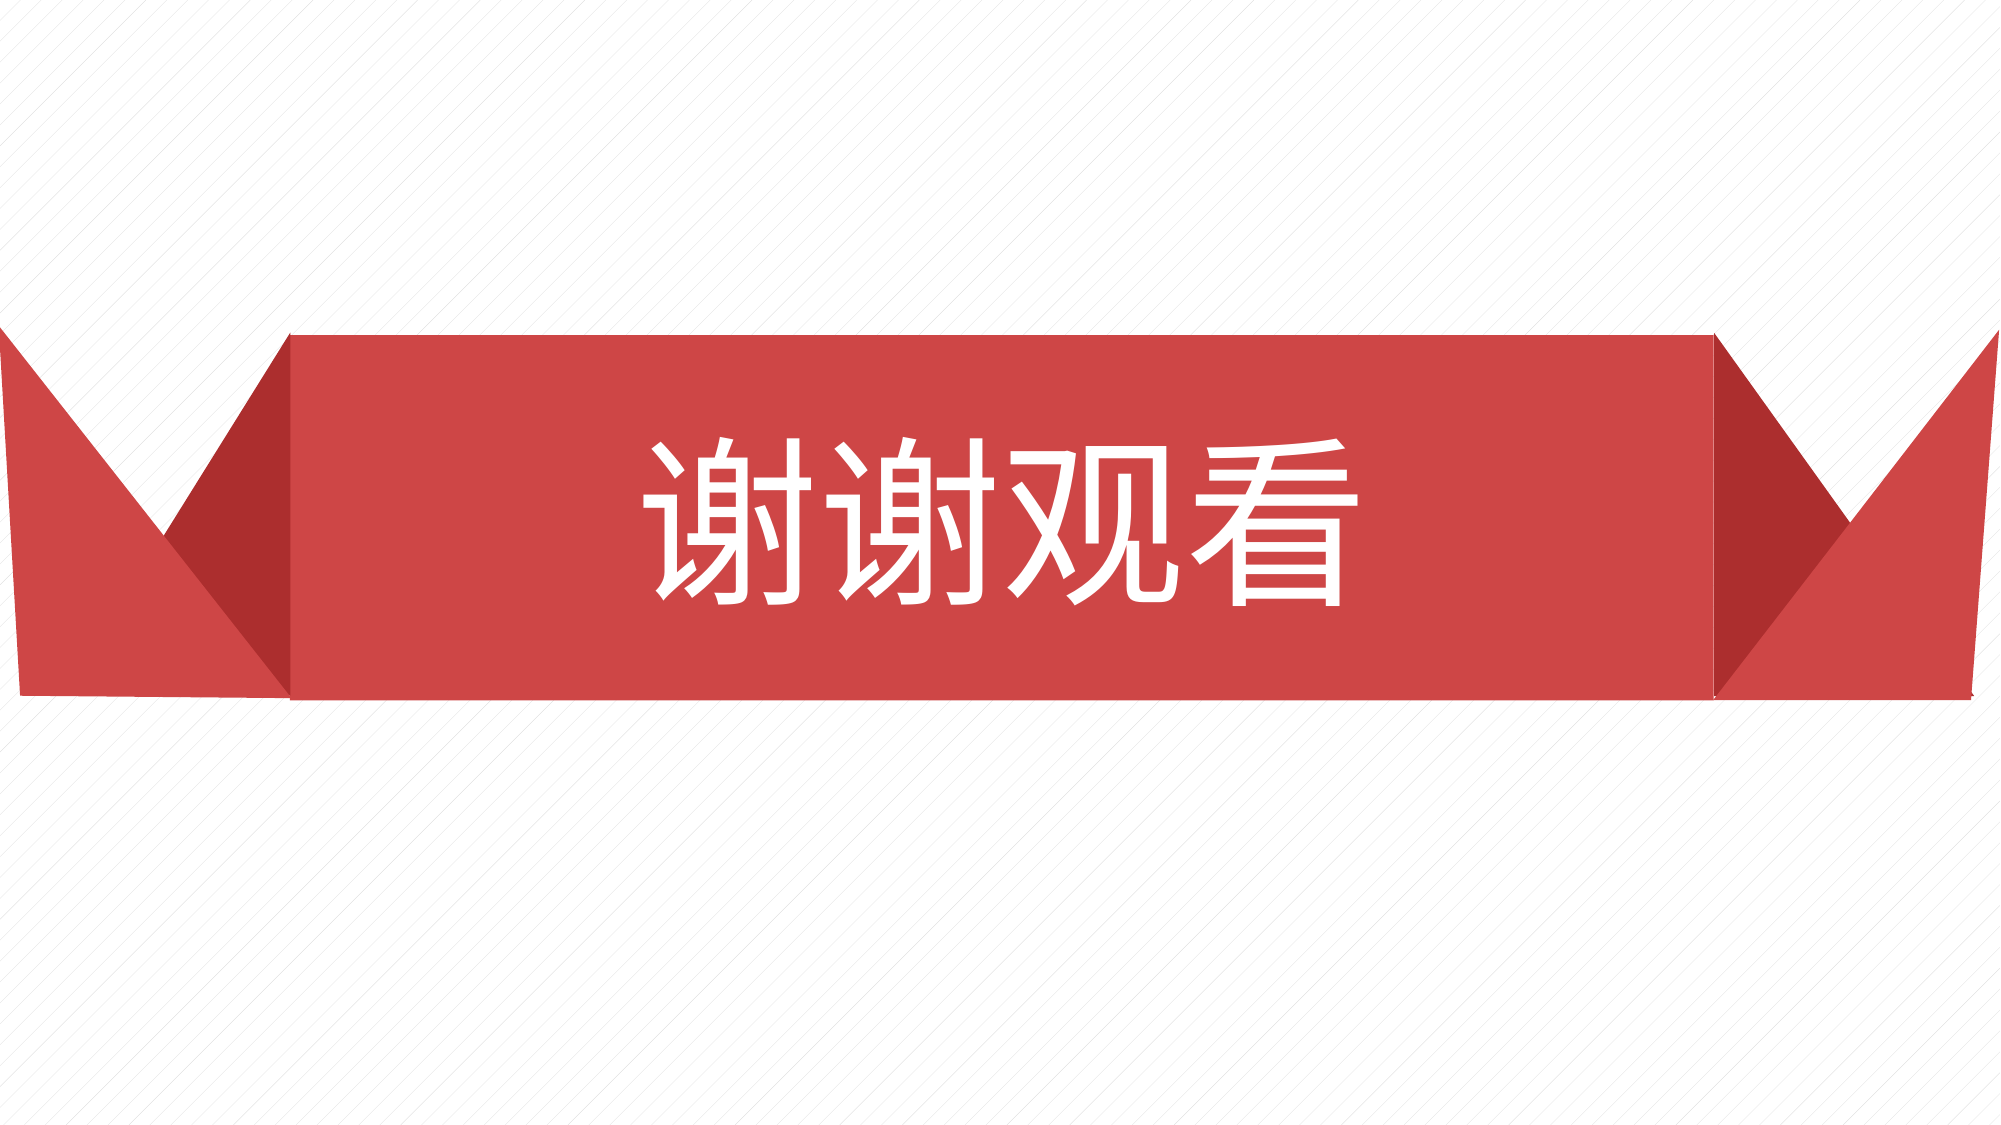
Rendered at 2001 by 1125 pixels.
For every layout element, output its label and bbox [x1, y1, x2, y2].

text_box [0, 325, 2000, 701]
